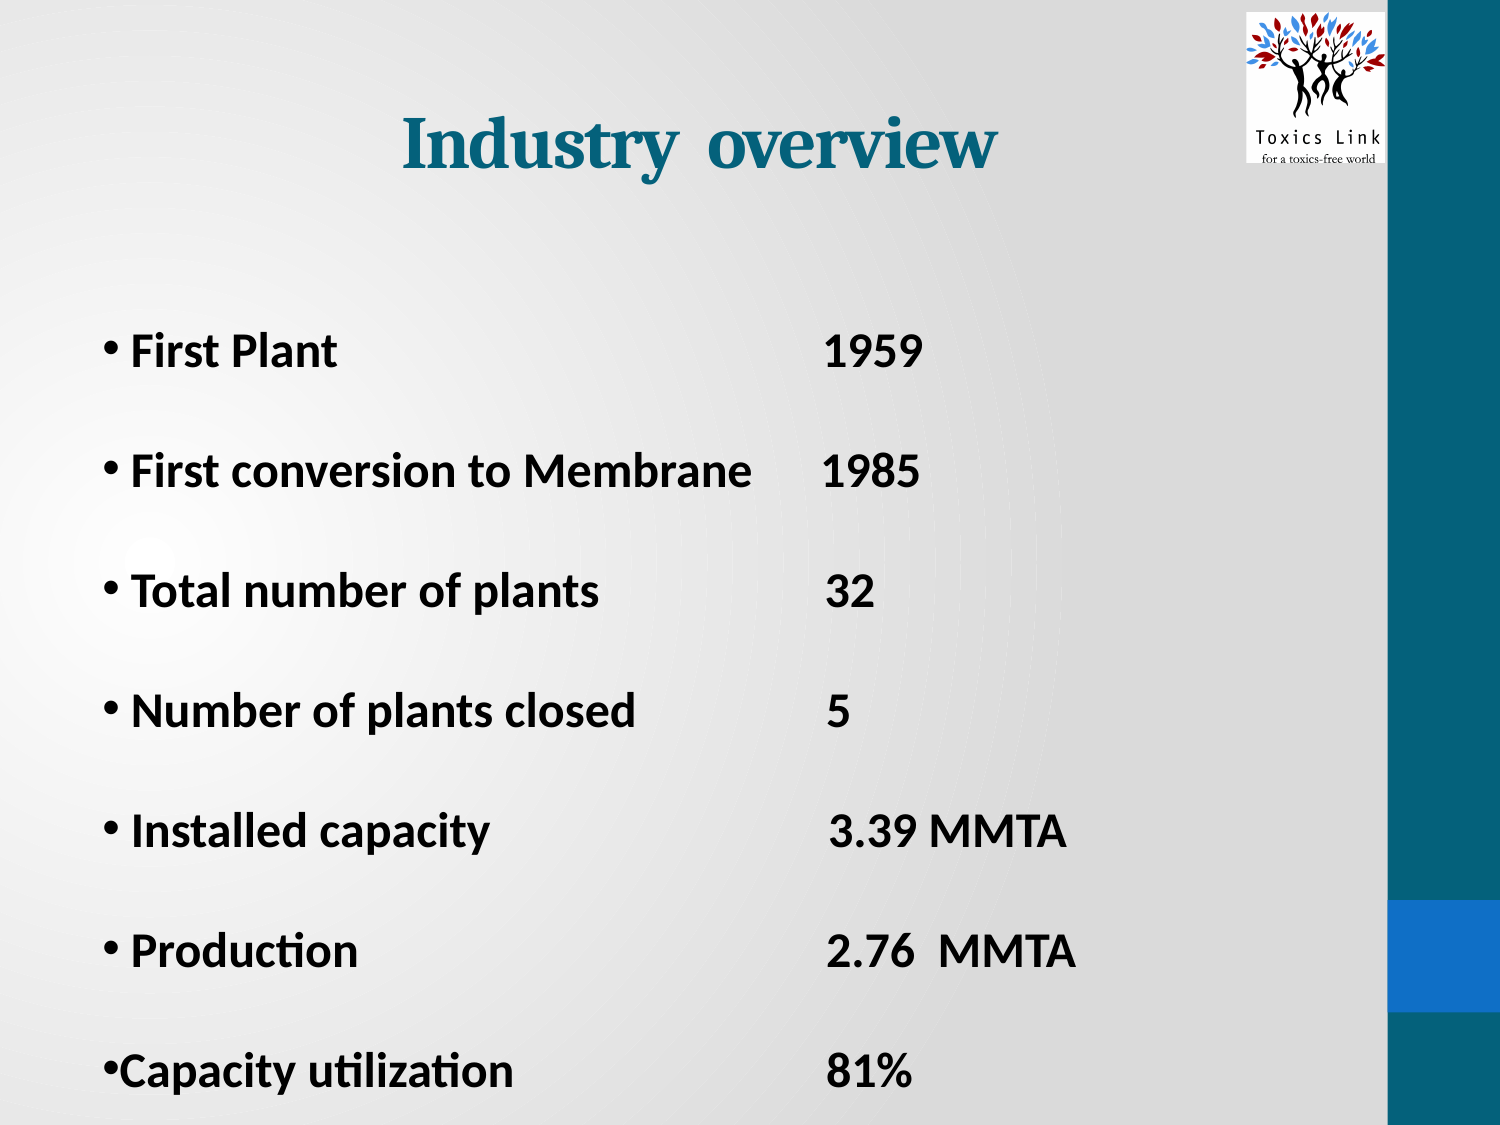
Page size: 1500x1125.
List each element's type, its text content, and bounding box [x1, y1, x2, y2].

title Industry overview [75, 45, 1325, 233]
picture [1246, 12, 1385, 163]
text_box First Plant 1959 First conversion to Membrane 1985 Total number of plants 32 Number of plants closed 5 Installed capacity 3.39 MMTA Production 2.76 MMTA Capacity utilization 81% [87, 249, 1275, 1125]
